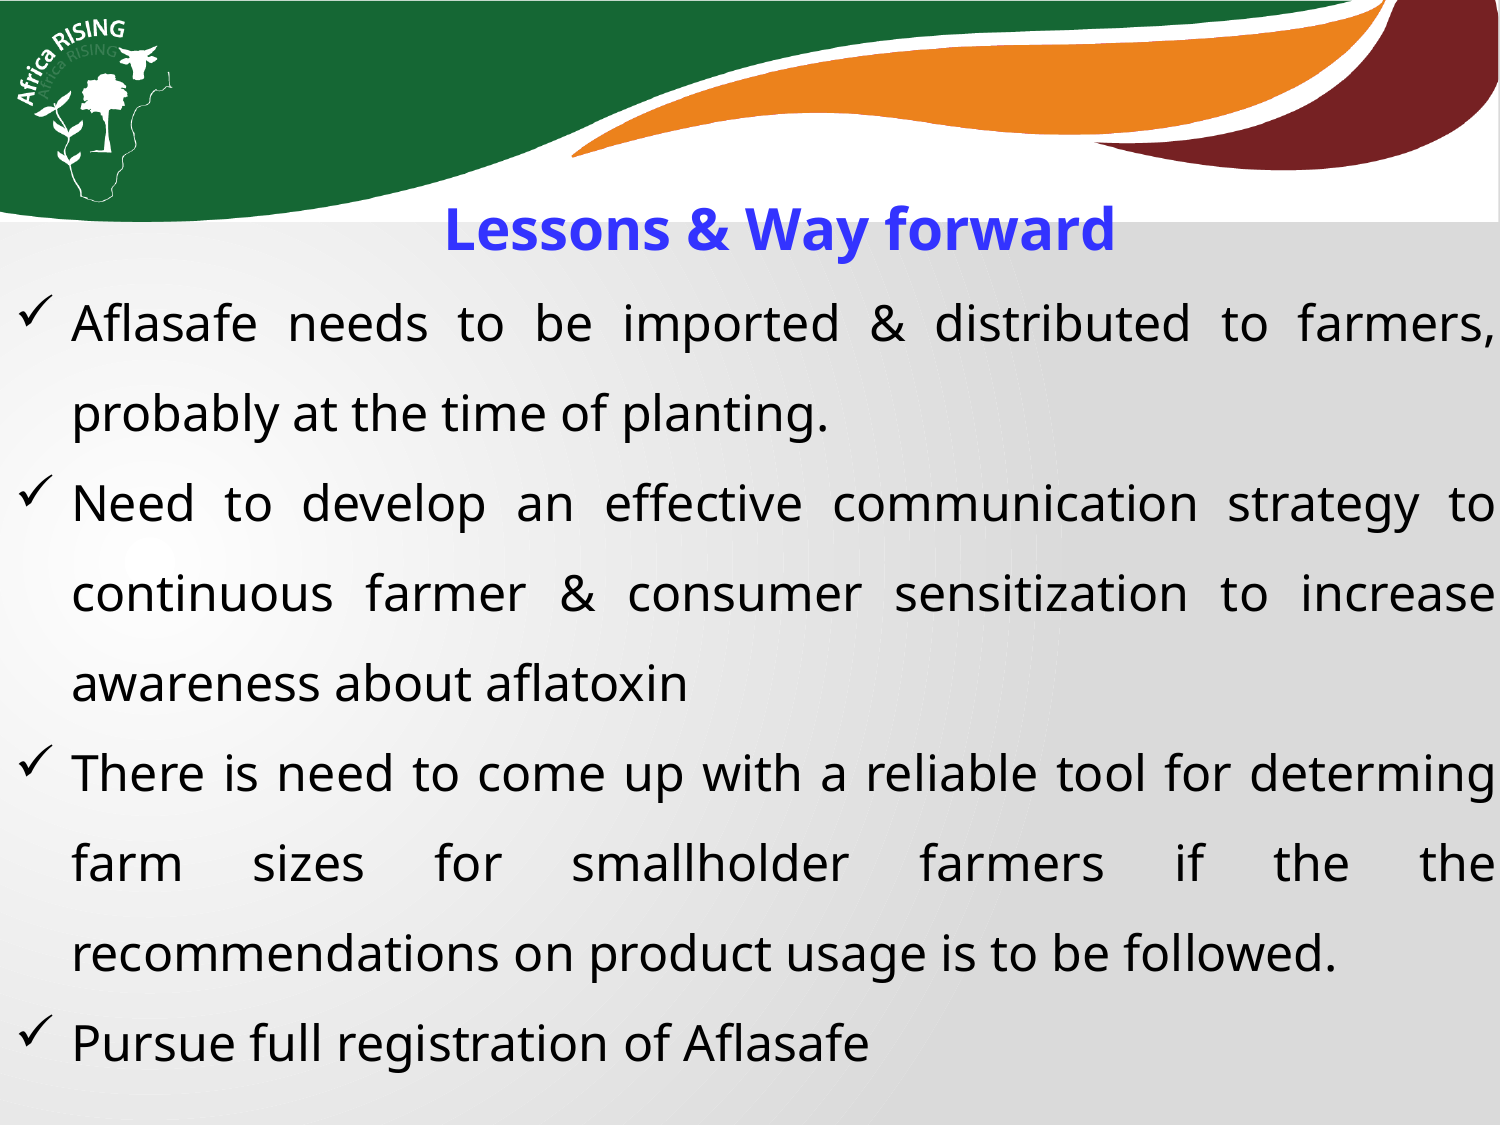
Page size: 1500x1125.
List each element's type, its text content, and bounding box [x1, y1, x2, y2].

picture [0, 0, 1499, 222]
text_box Lessons & Way forward [272, 149, 1288, 270]
text_box Aflasafe needs to be imported & distributed to farmers, probably at the time of planting. Need to develop an effective communication strategy to continuous farmer & consumer sensitization to increase awareness about aflatoxin There is need to come up with a reliable tool for determing farm sizes for smallholder farmers if the the recommendations on product usage is to be followed. Pursue full registration of Aflasafe [0, 254, 1500, 1080]
